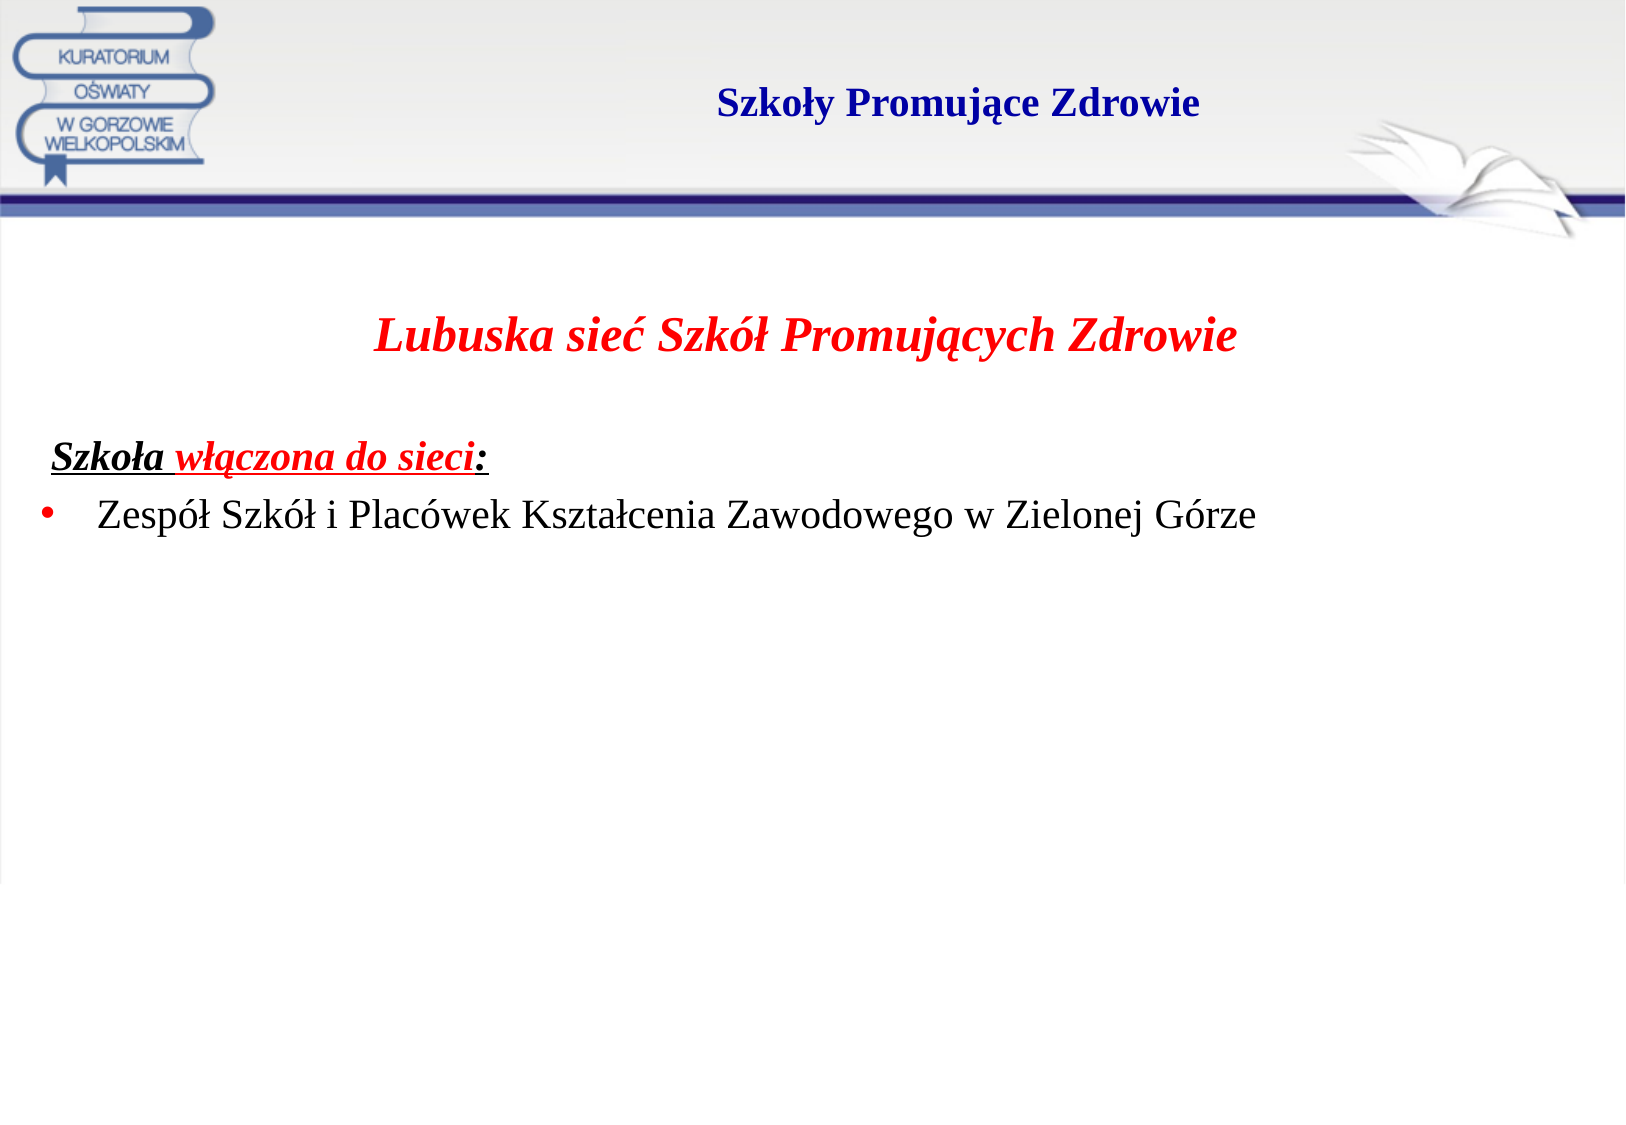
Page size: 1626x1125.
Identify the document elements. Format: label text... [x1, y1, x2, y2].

picture [0, 0, 1626, 1125]
list Lubuska sieć Szkół Promujących Zdrowie Szkoła włączona do sieci: Zespół Szkół i Placówek Kształcenia Zawodowego w Zielonej Górze [25, 234, 1600, 1106]
title Szkoły Promujące Zdrowie [317, 23, 1600, 176]
